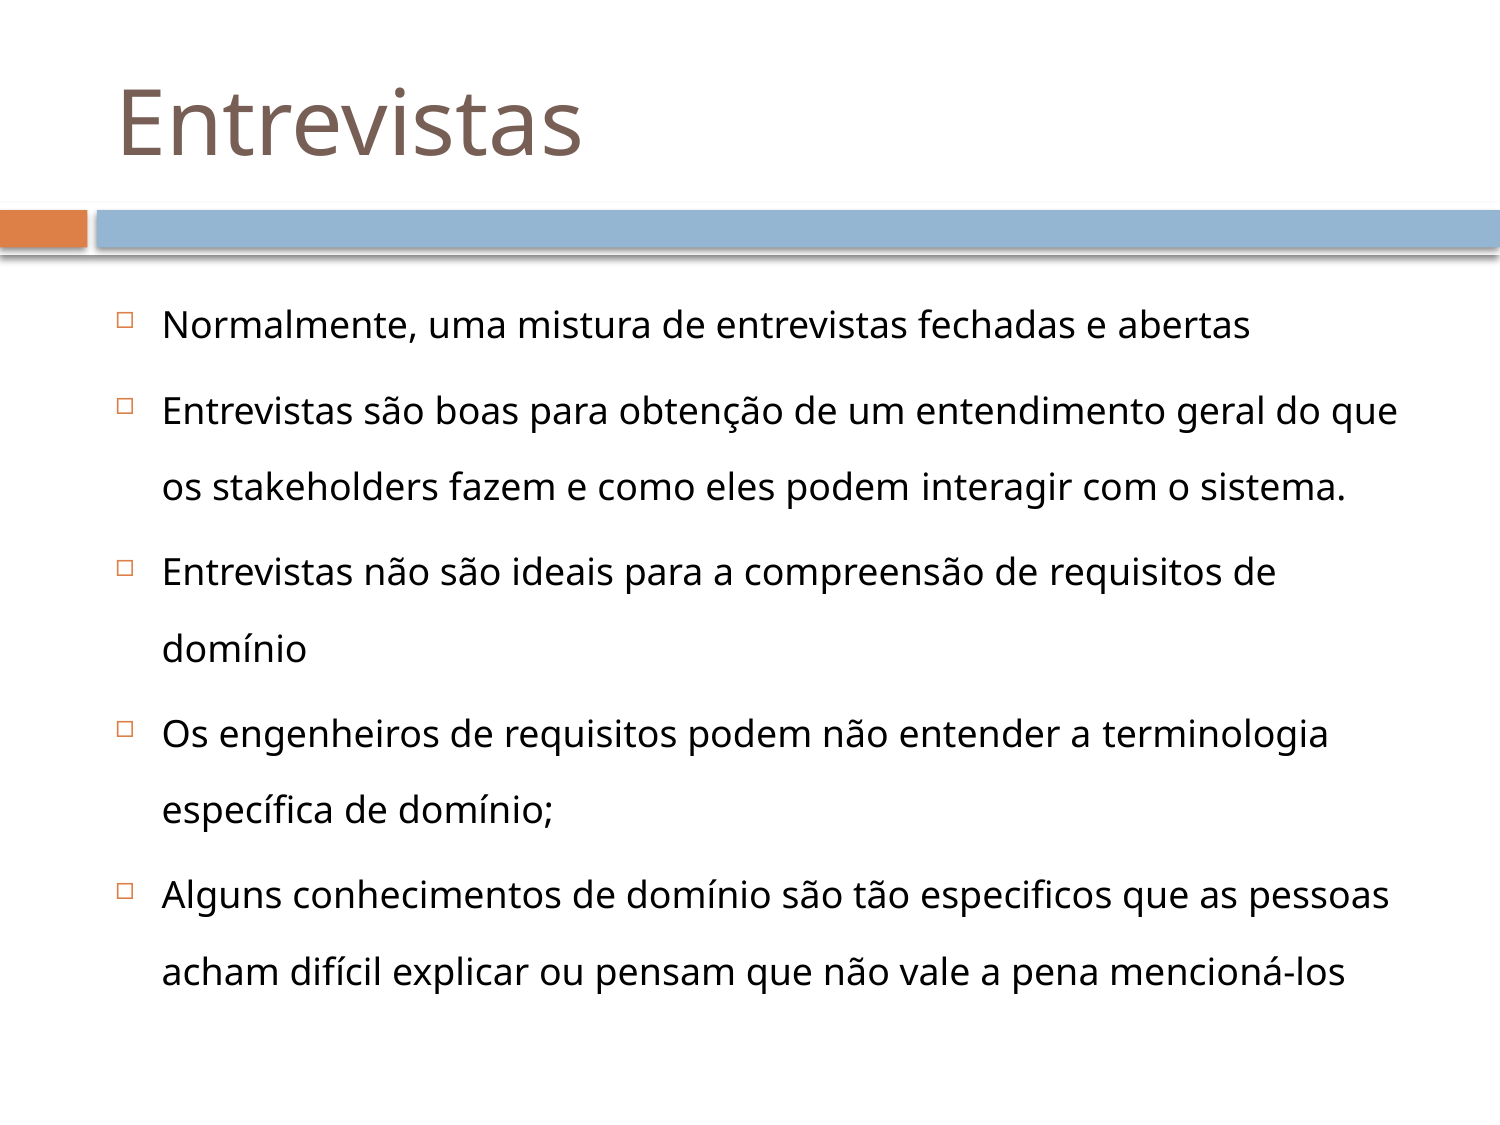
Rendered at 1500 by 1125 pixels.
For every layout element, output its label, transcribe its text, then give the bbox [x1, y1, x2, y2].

title Entrevistas [100, 37, 1438, 200]
list Normalmente, uma mistura de entrevistas fechadas e abertas Entrevistas são boas para obtenção de um entendimento geral do que os stakeholders fazem e como eles podem interagir com o sistema. Entrevistas não são ideais para a compreensão de requisitos de domínio Os engenheiros de requisitos podem não entender a terminologia específica de domínio; Alguns conhecimentos de domínio são tão especificos que as pessoas acham difícil explicar ou pensam que não vale a pena mencioná-los [100, 262, 1438, 1088]
